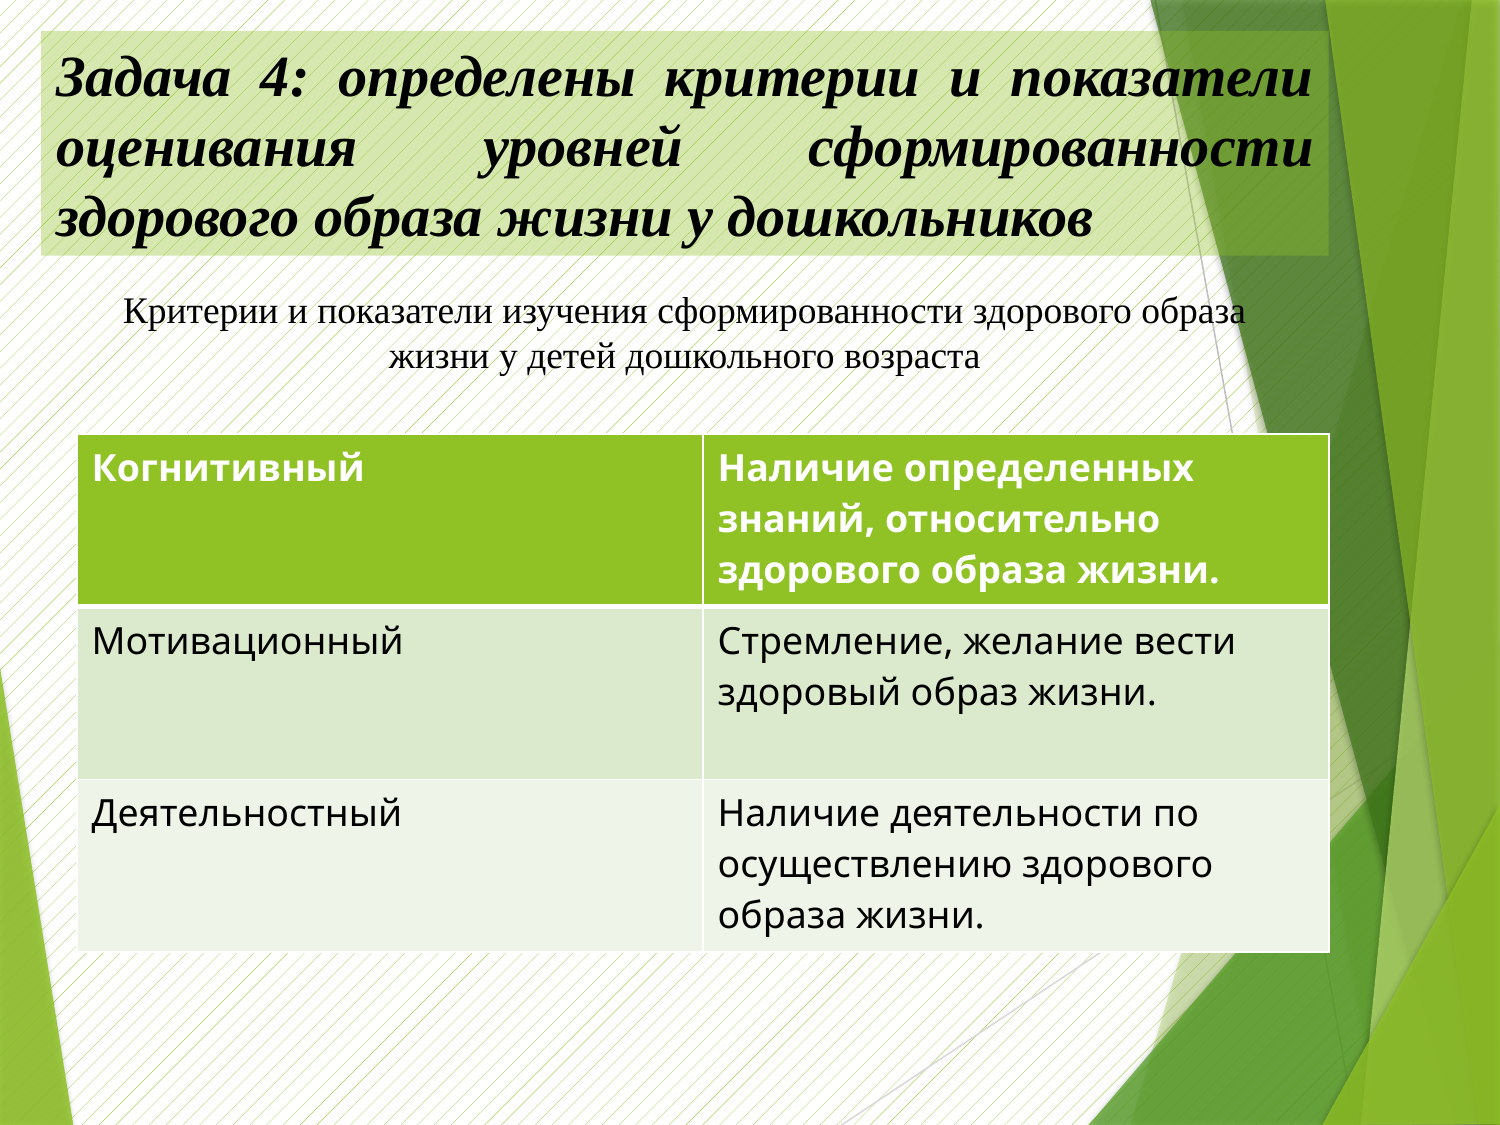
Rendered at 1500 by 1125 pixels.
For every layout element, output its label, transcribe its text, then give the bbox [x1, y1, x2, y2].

table_header Наличие определенных знаний, относительно здорового образа жизни. [704, 435, 1328, 604]
table_header Когнитивный [78, 435, 702, 604]
table_cell Наличие деятельности по осуществлению здорового образа жизни. [704, 780, 1328, 951]
table_cell Мотивационный [78, 609, 702, 779]
text_box Критерии и показатели изучения сформированности здорового образа жизни у детей дошкольного возраста [76, 278, 1294, 384]
table_cell Стремление, желание вести здоровый образ жизни. [704, 609, 1328, 779]
table_cell Деятельностный [78, 780, 702, 951]
text_box Задача 4: определены критерии и показатели оценивания уровней сформированности здорового образа жизни у дошкольников [41, 30, 1329, 256]
